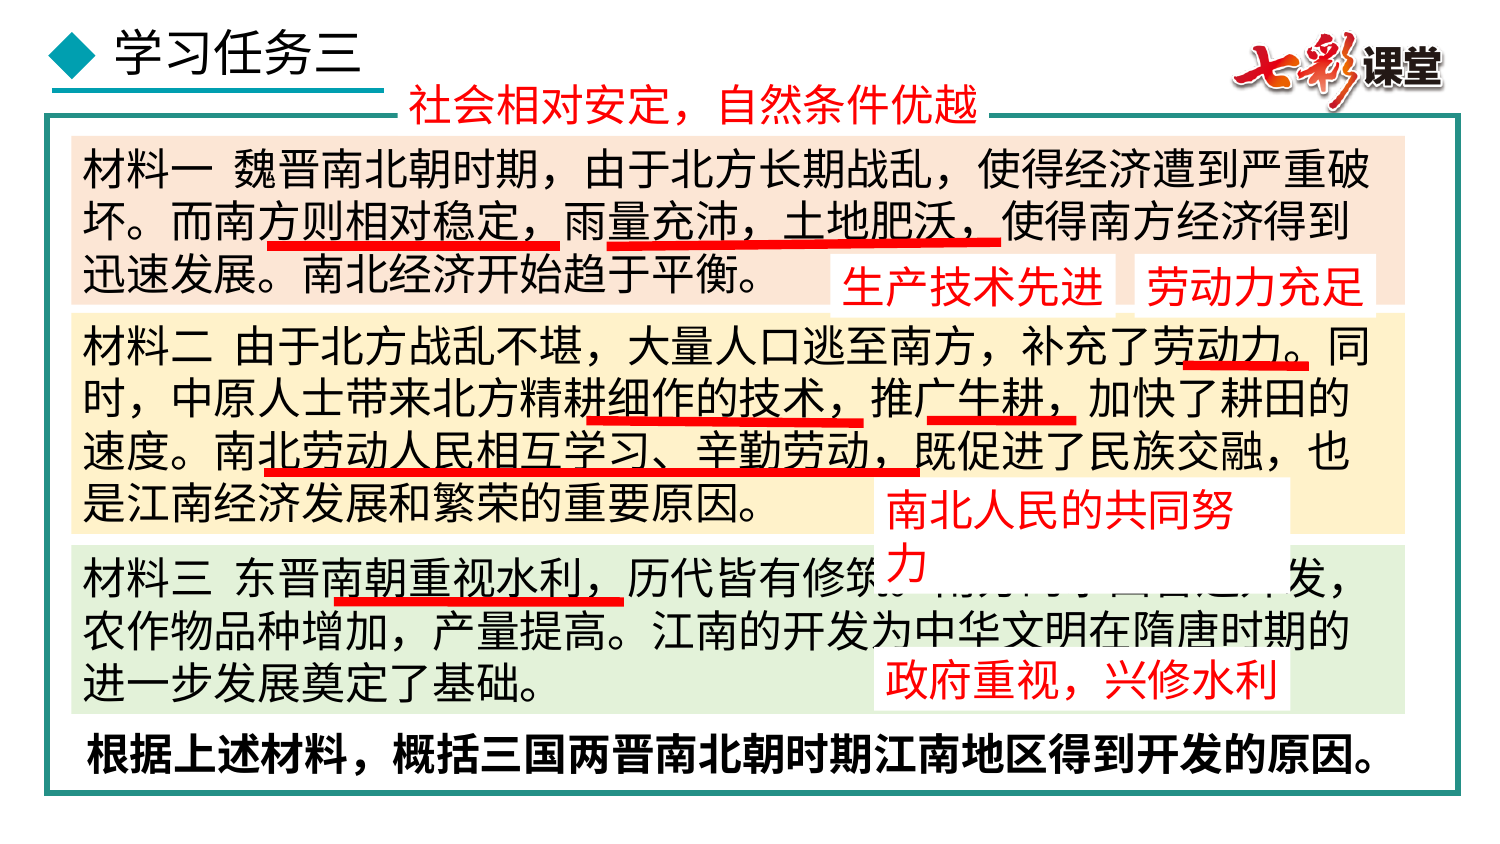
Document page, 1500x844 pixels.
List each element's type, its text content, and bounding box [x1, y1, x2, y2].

text_box 材料三 东晋南朝重视水利，历代皆有修筑。南方的水田普遍开发，农作物品种增加，产量提高。江南的开发为中华文明在隋唐时期的进一步发展奠定了基础。 [71, 545, 1405, 714]
text_box 材料一 魏晋南北朝时期，由于北方长期战乱，使得经济遭到严重破坏。而南方则相对稳定，雨量充沛，土地肥沃，使得南方经济得到迅速发展。南北经济开始趋于平衡。 [71, 135, 1405, 305]
text_box 社会相对安定，自然条件优越 [397, 71, 989, 136]
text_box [606, 241, 1002, 247]
text_box 材料二 由于北方战乱不堪，大量人口逃至南方，补充了劳动力。同时，中原人士带来北方精耕细作的技术，推广牛耕，加快了耕田的速度。南北劳动人民相互学习、辛勤劳动，既促进了民族交融，也是江南经济发展和繁荣的重要原因。 [71, 312, 1405, 534]
text_box 南北人民的共同努力 [874, 477, 1291, 594]
text_box 根据上述材料，概括三国两晋南北朝时期江南地区得到开发的原因。 [74, 721, 1447, 785]
text_box 生产技术先进 [830, 253, 1116, 318]
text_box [585, 420, 865, 424]
picture [1228, 26, 1449, 113]
text_box 劳动力充足 [1134, 253, 1377, 318]
text_box 政府重视，兴修水利 [874, 646, 1291, 711]
